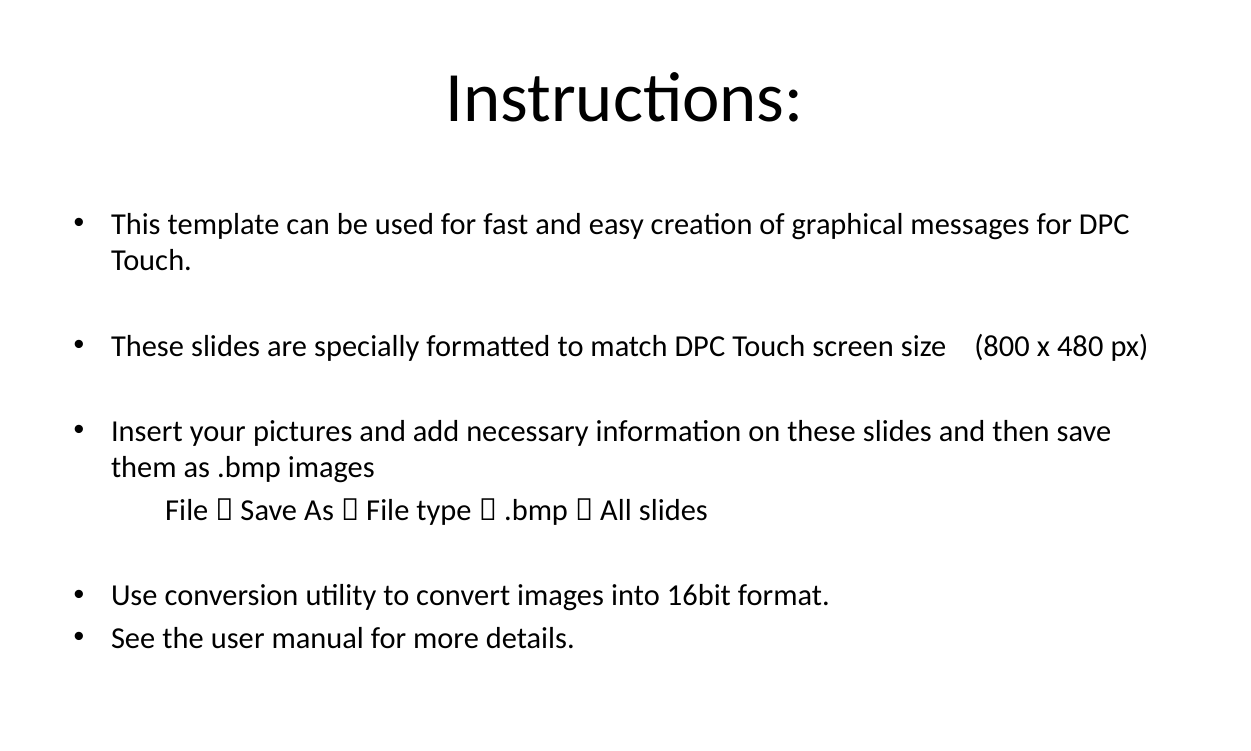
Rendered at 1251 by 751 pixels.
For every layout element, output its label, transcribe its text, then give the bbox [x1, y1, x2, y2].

list This template can be used for fast and easy creation of graphical messages for DPC Touch. These slides are specially formatted to match DPC Touch screen size (800 x 480 px) Insert your pictures and add necessary information on these slides and then save them as .bmp images File  Save As  File type  .bmp  All slides Use conversion utility to convert images into 16bit format. See the user manual for more details. [62, 198, 1189, 694]
title Instructions: [62, 30, 1188, 156]
